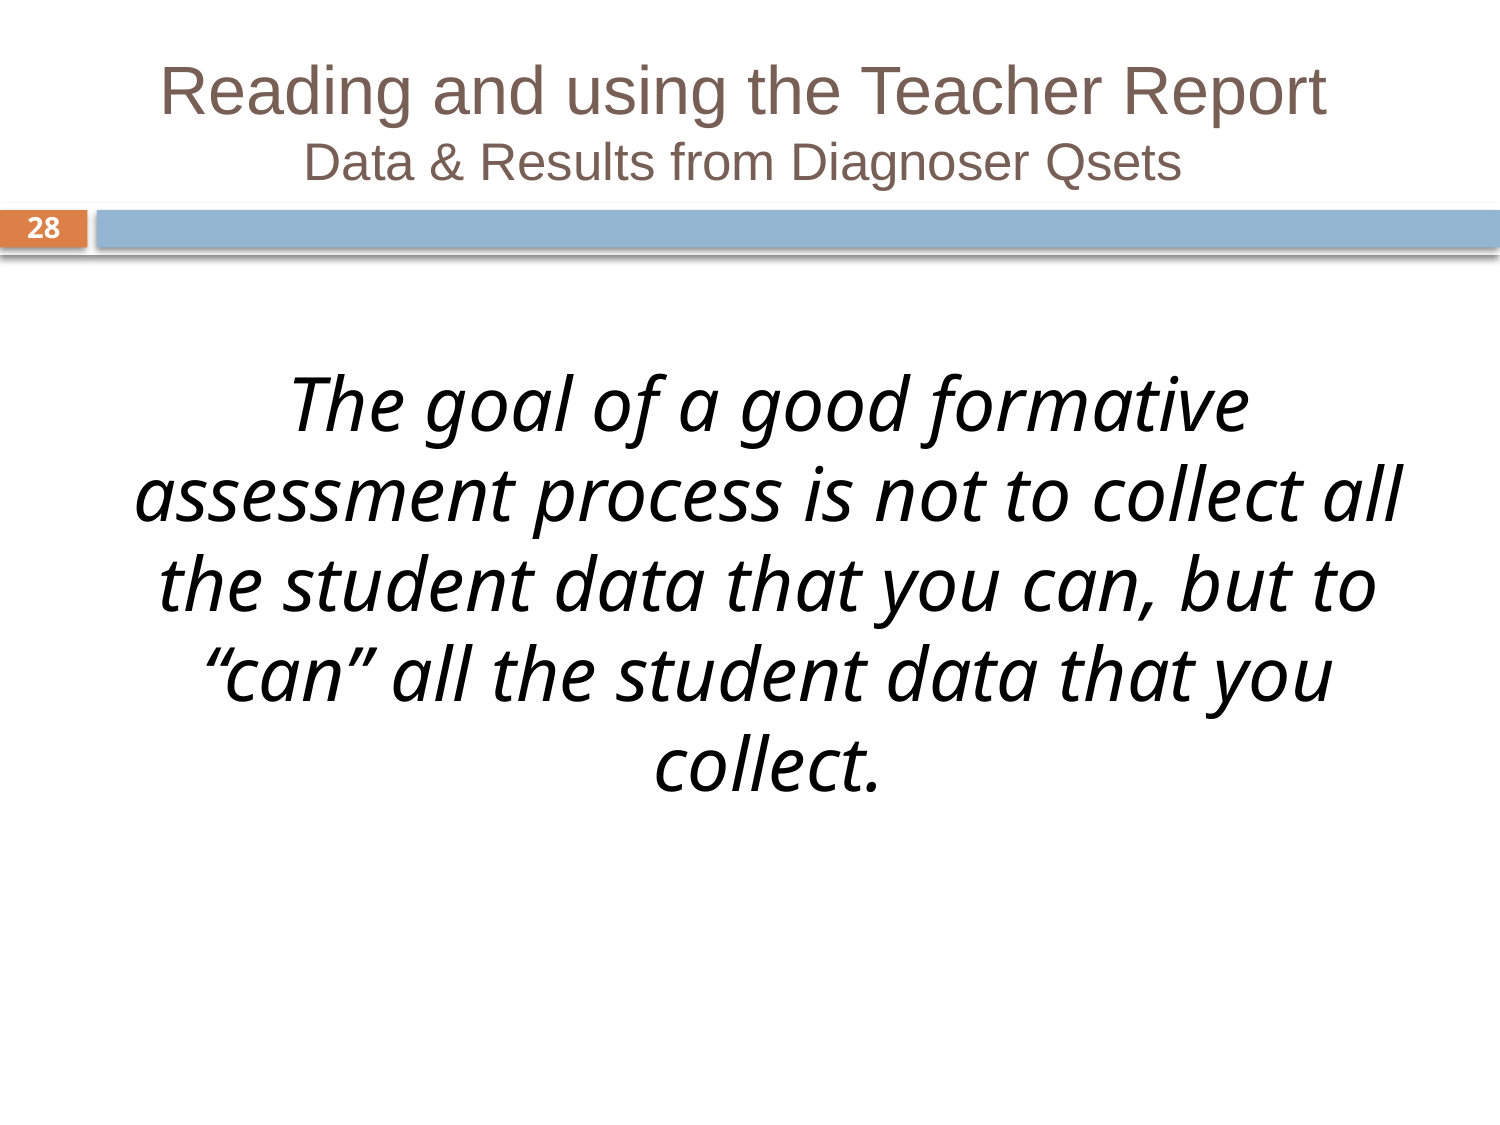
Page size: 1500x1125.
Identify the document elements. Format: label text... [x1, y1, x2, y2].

list The goal of a good formative assessment process is not to collect all the student data that you can, but to “can” all the student data that you collect. [100, 262, 1438, 1000]
slide_number 28 [0, 208, 88, 249]
title Reading and using the Teacher Report Data & Results from Diagnoser Qsets [24, 37, 1463, 200]
